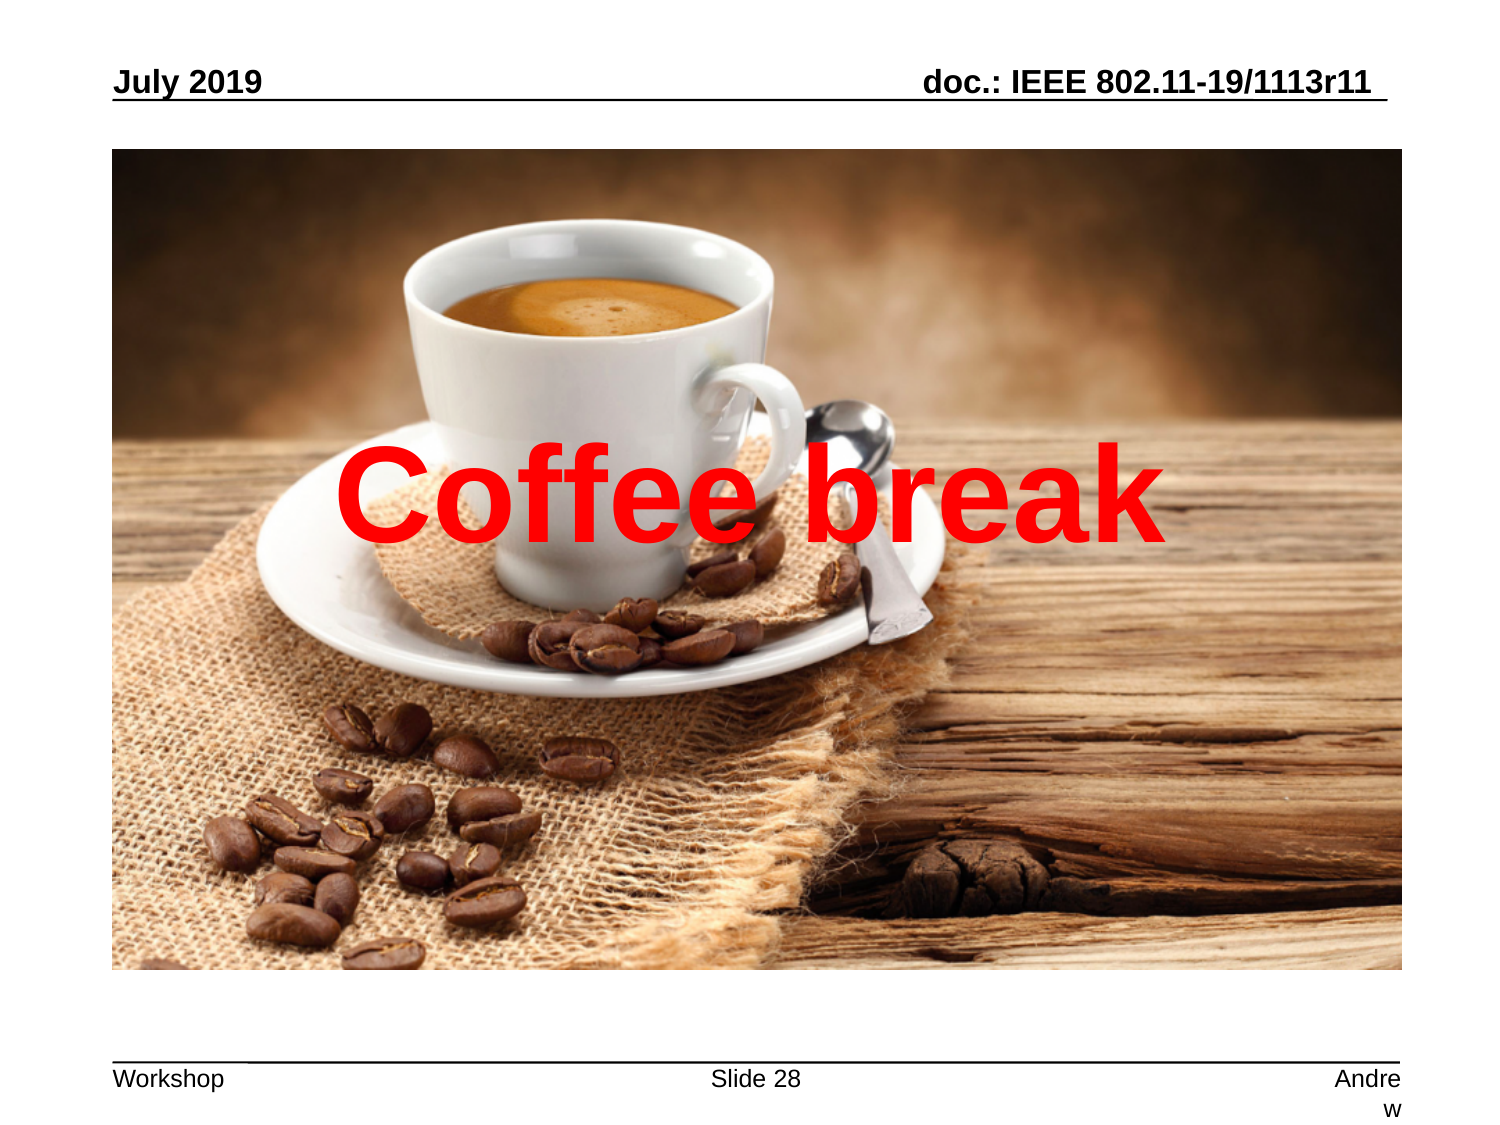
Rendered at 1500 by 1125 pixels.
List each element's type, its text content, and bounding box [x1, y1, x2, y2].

footer Andrew Myles, Cisco [1320, 1061, 1402, 1093]
picture [112, 149, 1402, 970]
slide_number Slide 28 [709, 1061, 803, 1093]
